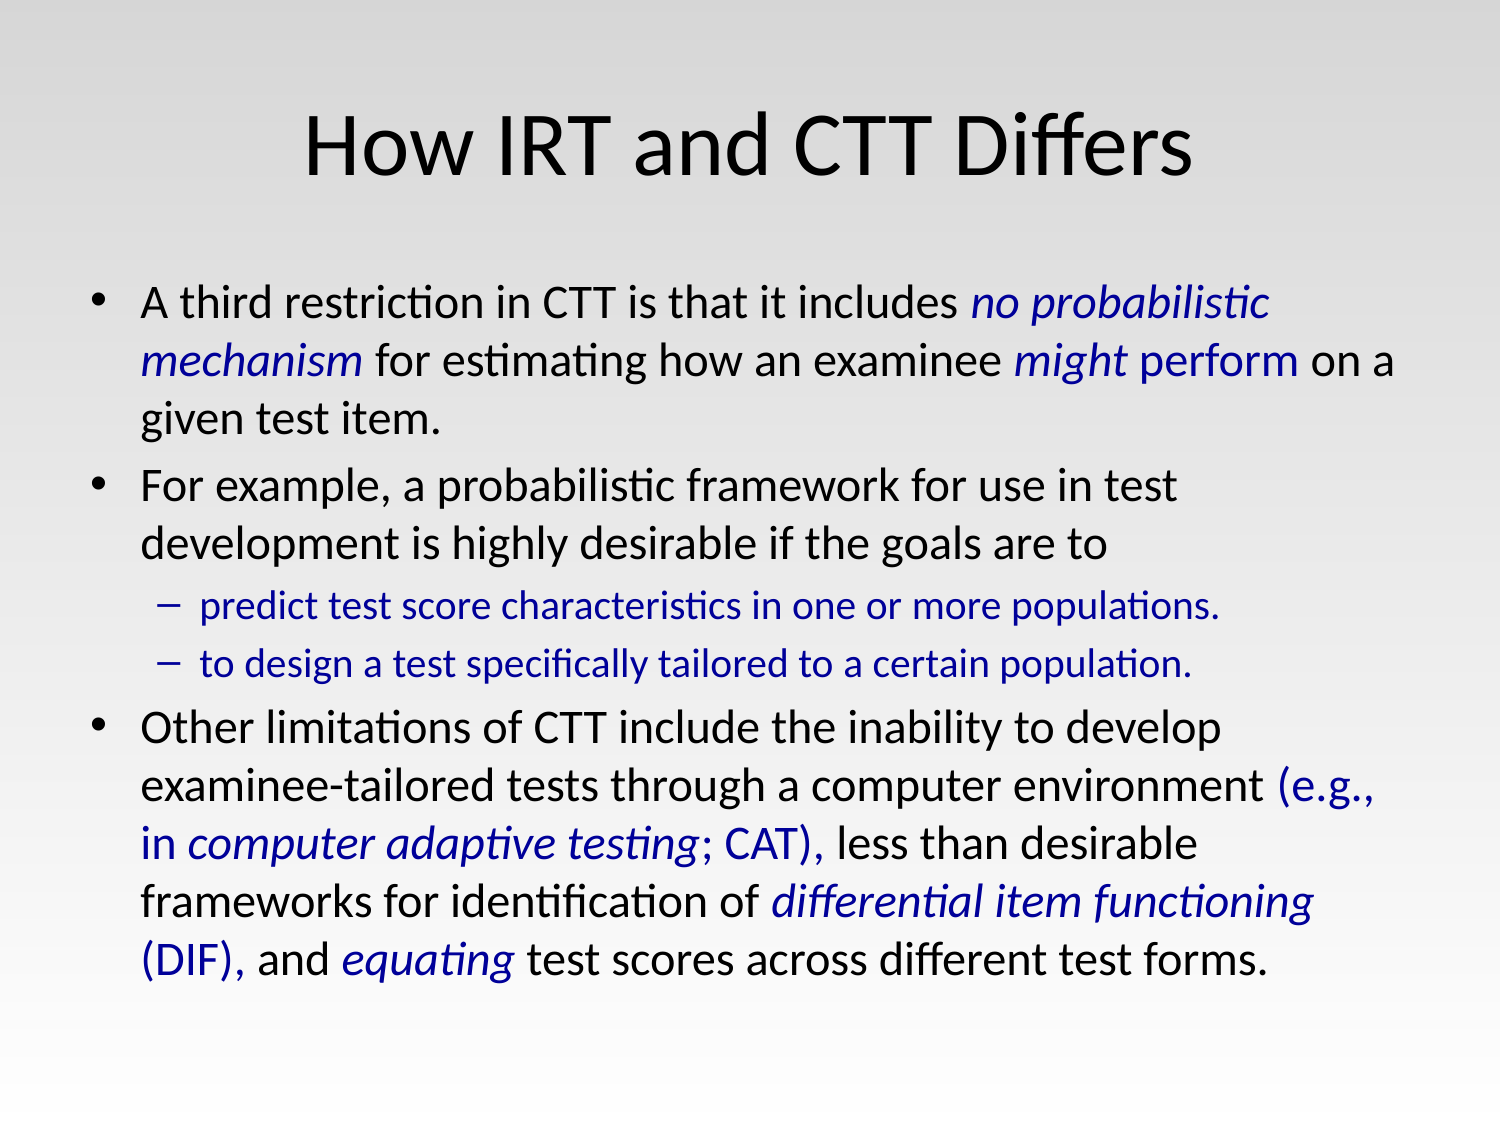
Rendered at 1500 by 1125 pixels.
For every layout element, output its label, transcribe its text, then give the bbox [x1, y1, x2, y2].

list A third restriction in CTT is that it includes no probabilistic mechanism for estimating how an examinee might perform on a given test item. For example, a probabilistic framework for use in test development is highly desirable if the goals are to predict test score characteristics in one or more populations. to design a test specifically tailored to a certain population. Other limitations of CTT include the inability to develop examinee-tailored tests through a computer environment (e.g., in computer adaptive testing; CAT), less than desirable frameworks for identification of differential item functioning (DIF), and equating test scores across different test forms. [75, 262, 1425, 1005]
title How IRT and CTT Differs [75, 45, 1425, 233]
